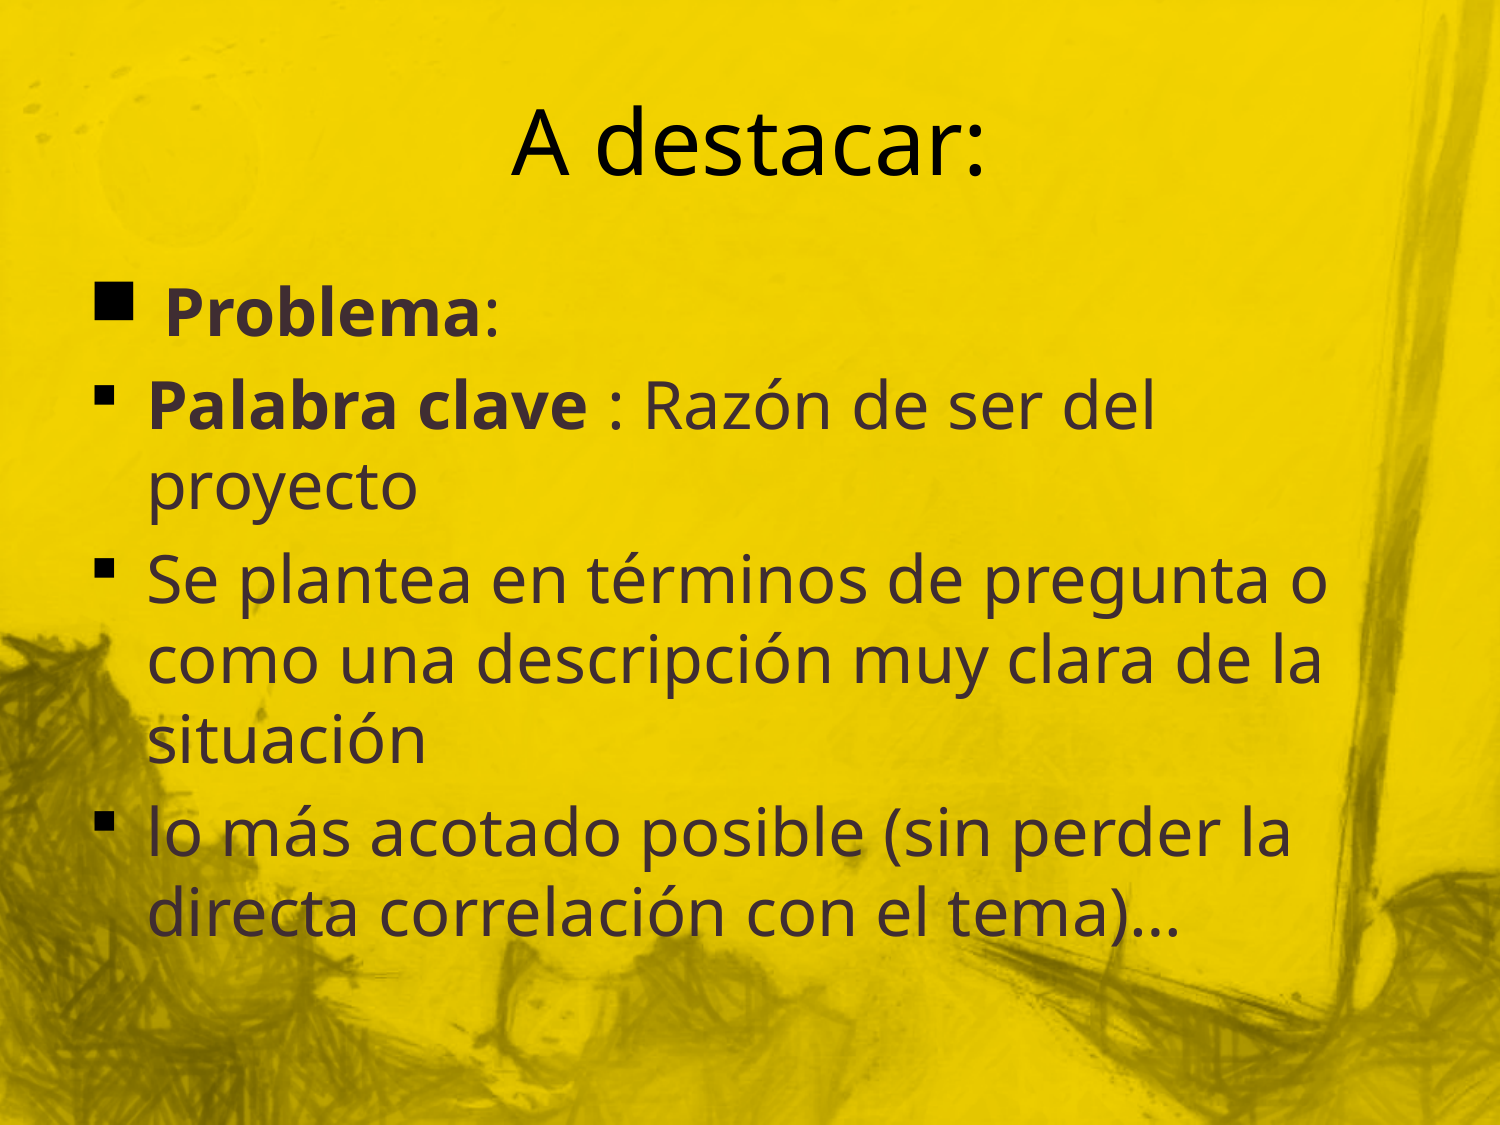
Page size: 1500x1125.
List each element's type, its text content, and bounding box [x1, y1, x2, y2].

list Problema: Palabra clave : Razón de ser del proyecto Se plantea en términos de pregunta o como una descripción muy clara de la situación lo más acotado posible (sin perder la directa correlación con el tema)… [75, 262, 1425, 1005]
title A destacar: [75, 45, 1425, 233]
